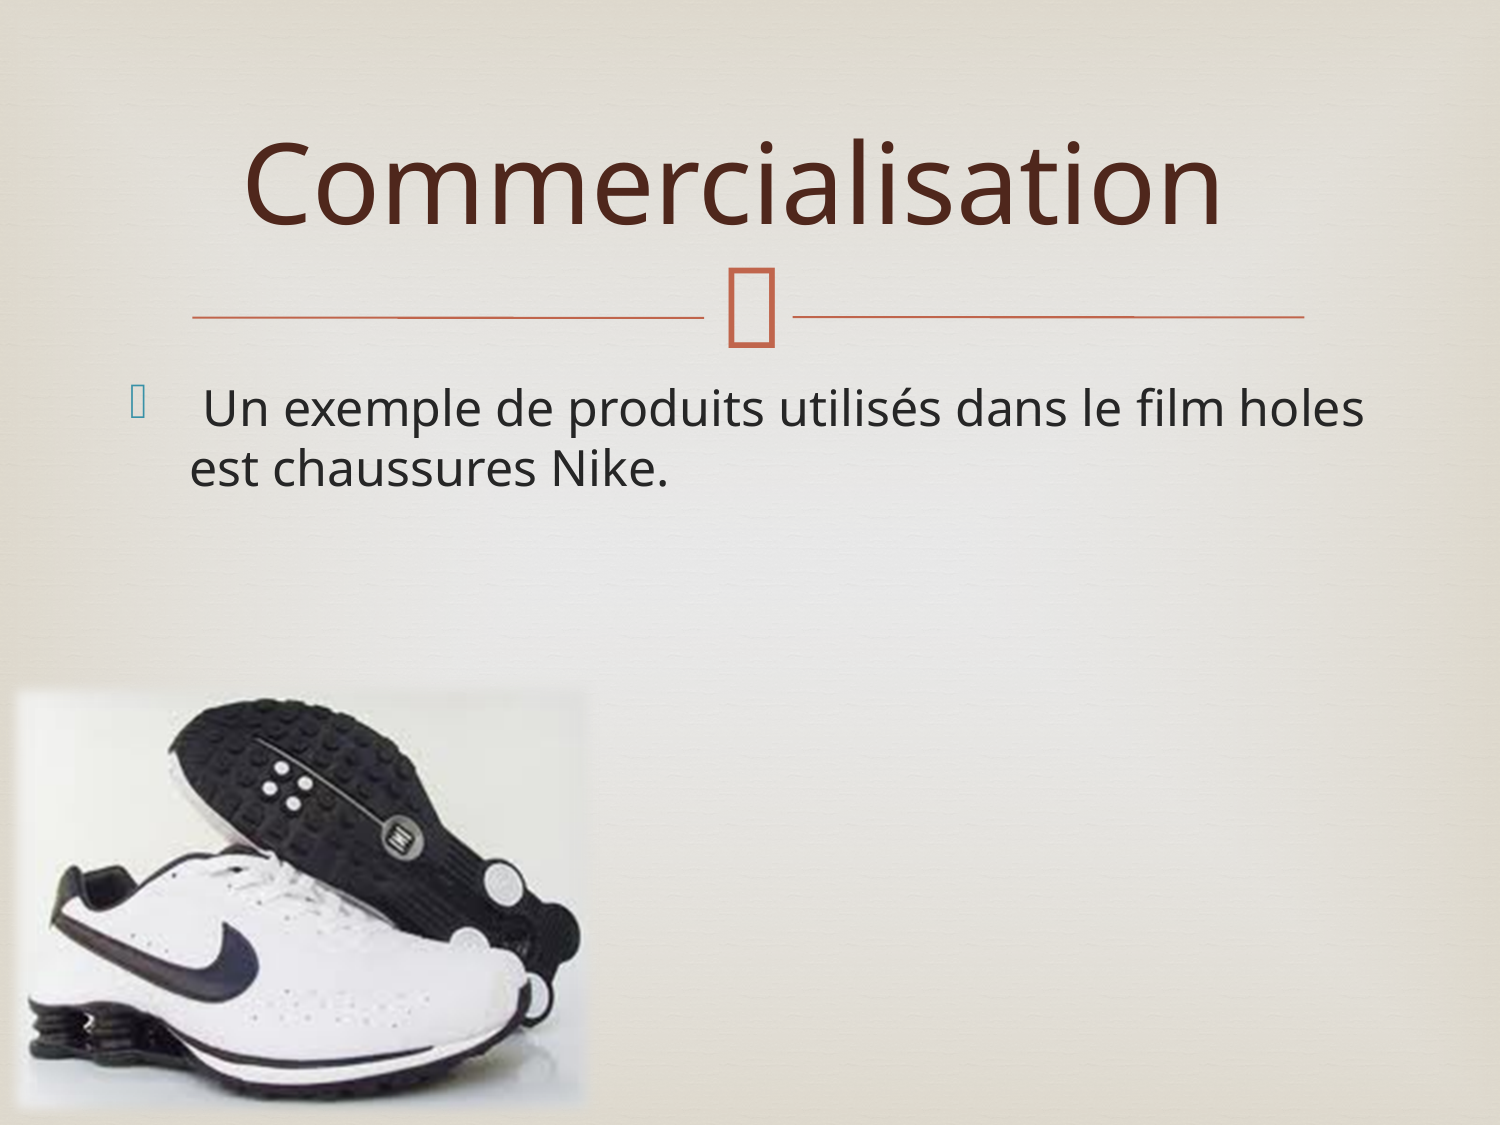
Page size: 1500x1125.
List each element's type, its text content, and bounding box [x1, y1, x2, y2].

title Commercialisation [112, 93, 1386, 267]
list Un exemple de produits utilisés dans le film holes est chaussures Nike. [114, 368, 1386, 1005]
picture [0, 673, 604, 1125]
